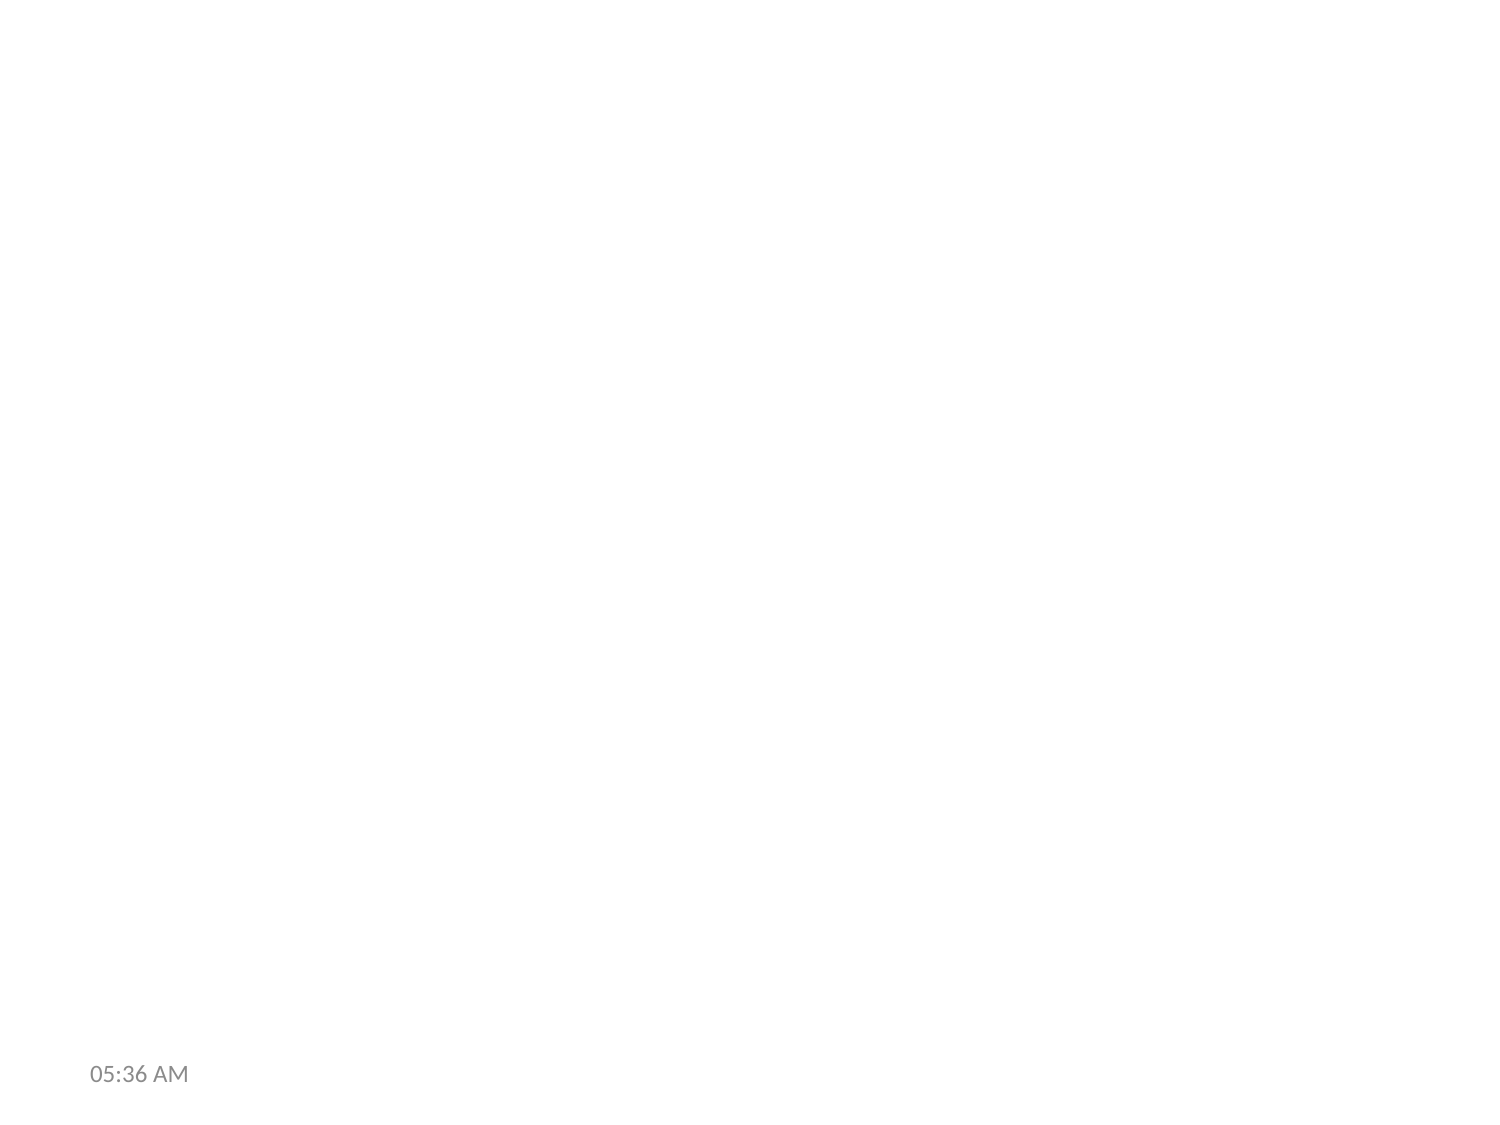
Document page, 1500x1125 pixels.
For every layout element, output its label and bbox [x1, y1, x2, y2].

slide_number [75, 1042, 425, 1103]
